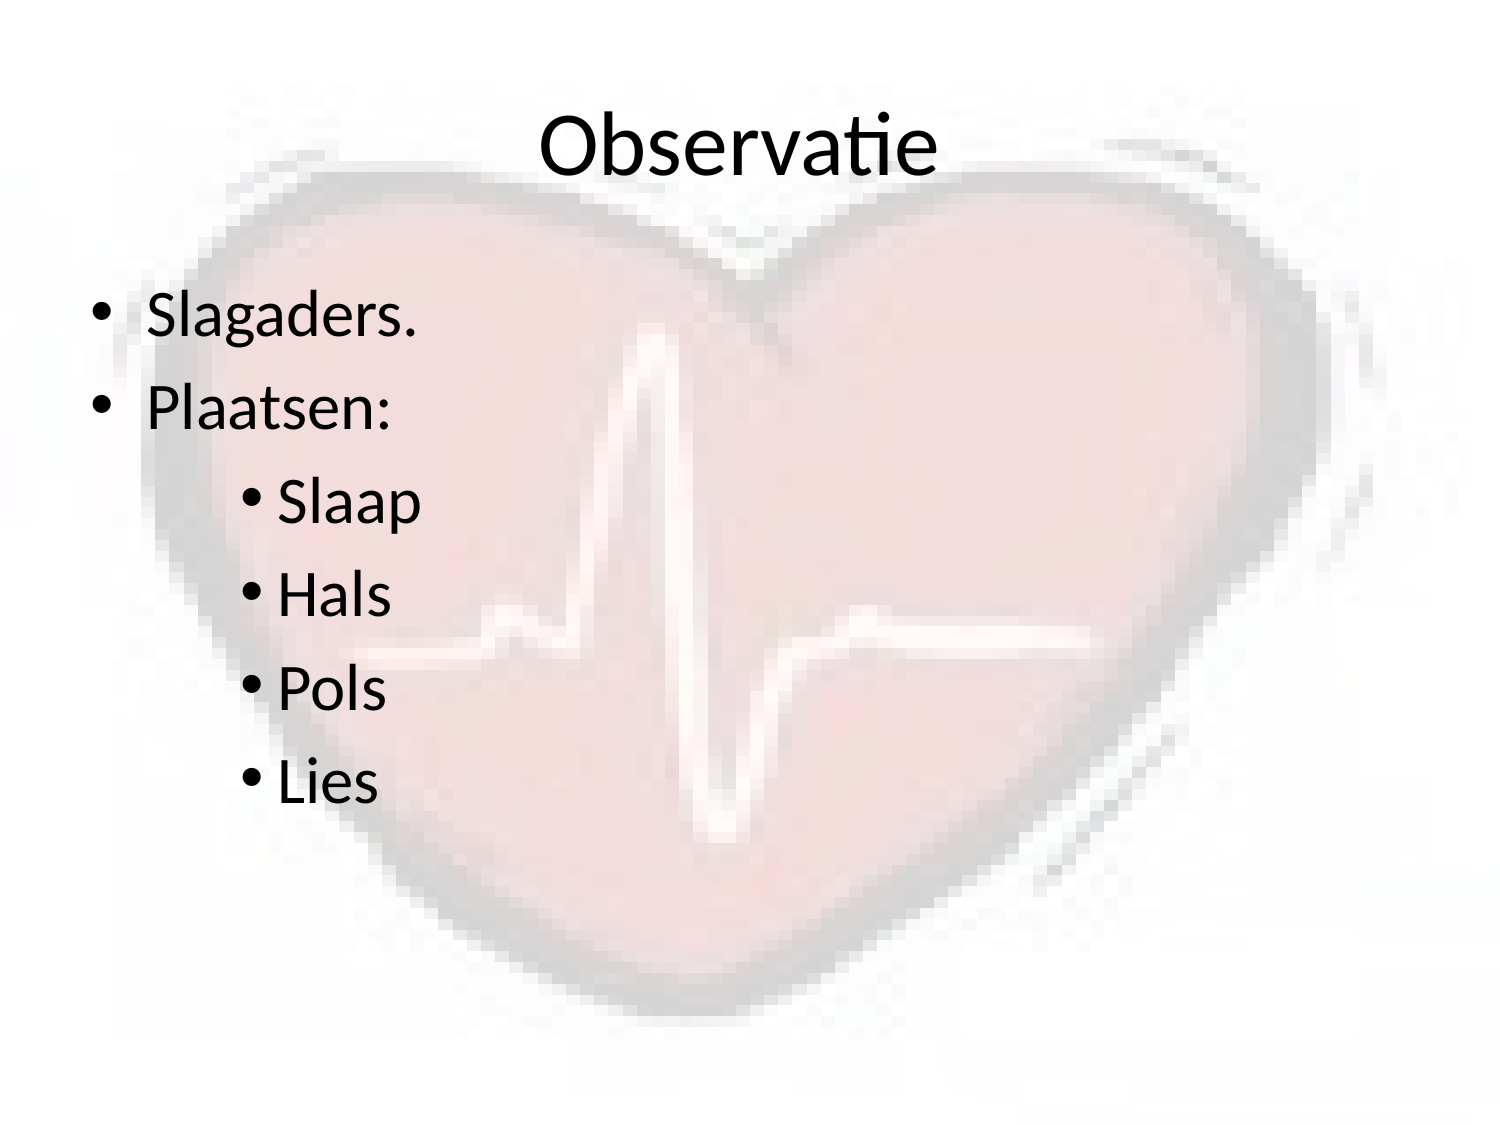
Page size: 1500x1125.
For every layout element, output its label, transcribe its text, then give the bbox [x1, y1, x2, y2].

list Slagaders. Plaatsen: Slaap Hals Pols Lies [75, 262, 1425, 1005]
title Observatie [75, 45, 1425, 233]
